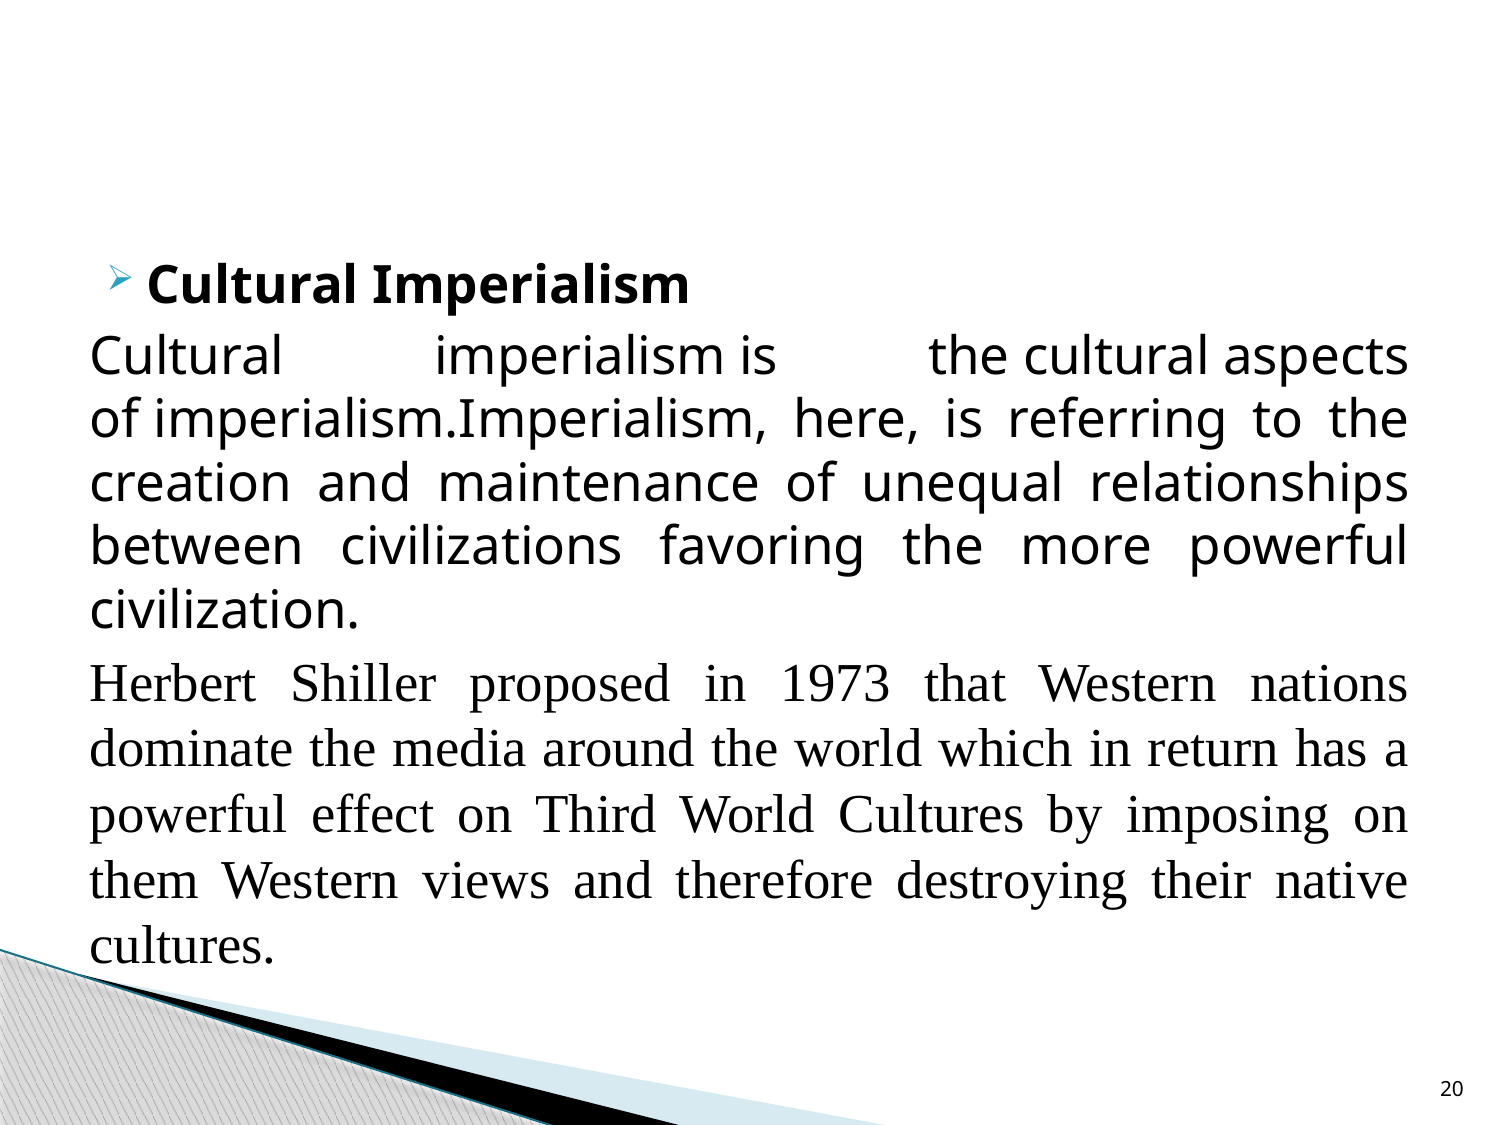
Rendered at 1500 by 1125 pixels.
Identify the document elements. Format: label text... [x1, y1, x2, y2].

list Cultural Imperialism Cultural imperialism is the cultural aspects of imperialism.Imperialism, here, is referring to the creation and maintenance of unequal relationships between civilizations favoring the more powerful civilization. Herbert Shiller proposed in 1973 that Western nations dominate the media around the world which in return has a powerful effect on Third World Cultures by imposing on them Western views and therefore destroying their native cultures. [75, 243, 1425, 986]
slide_number 20 [1418, 1051, 1479, 1112]
